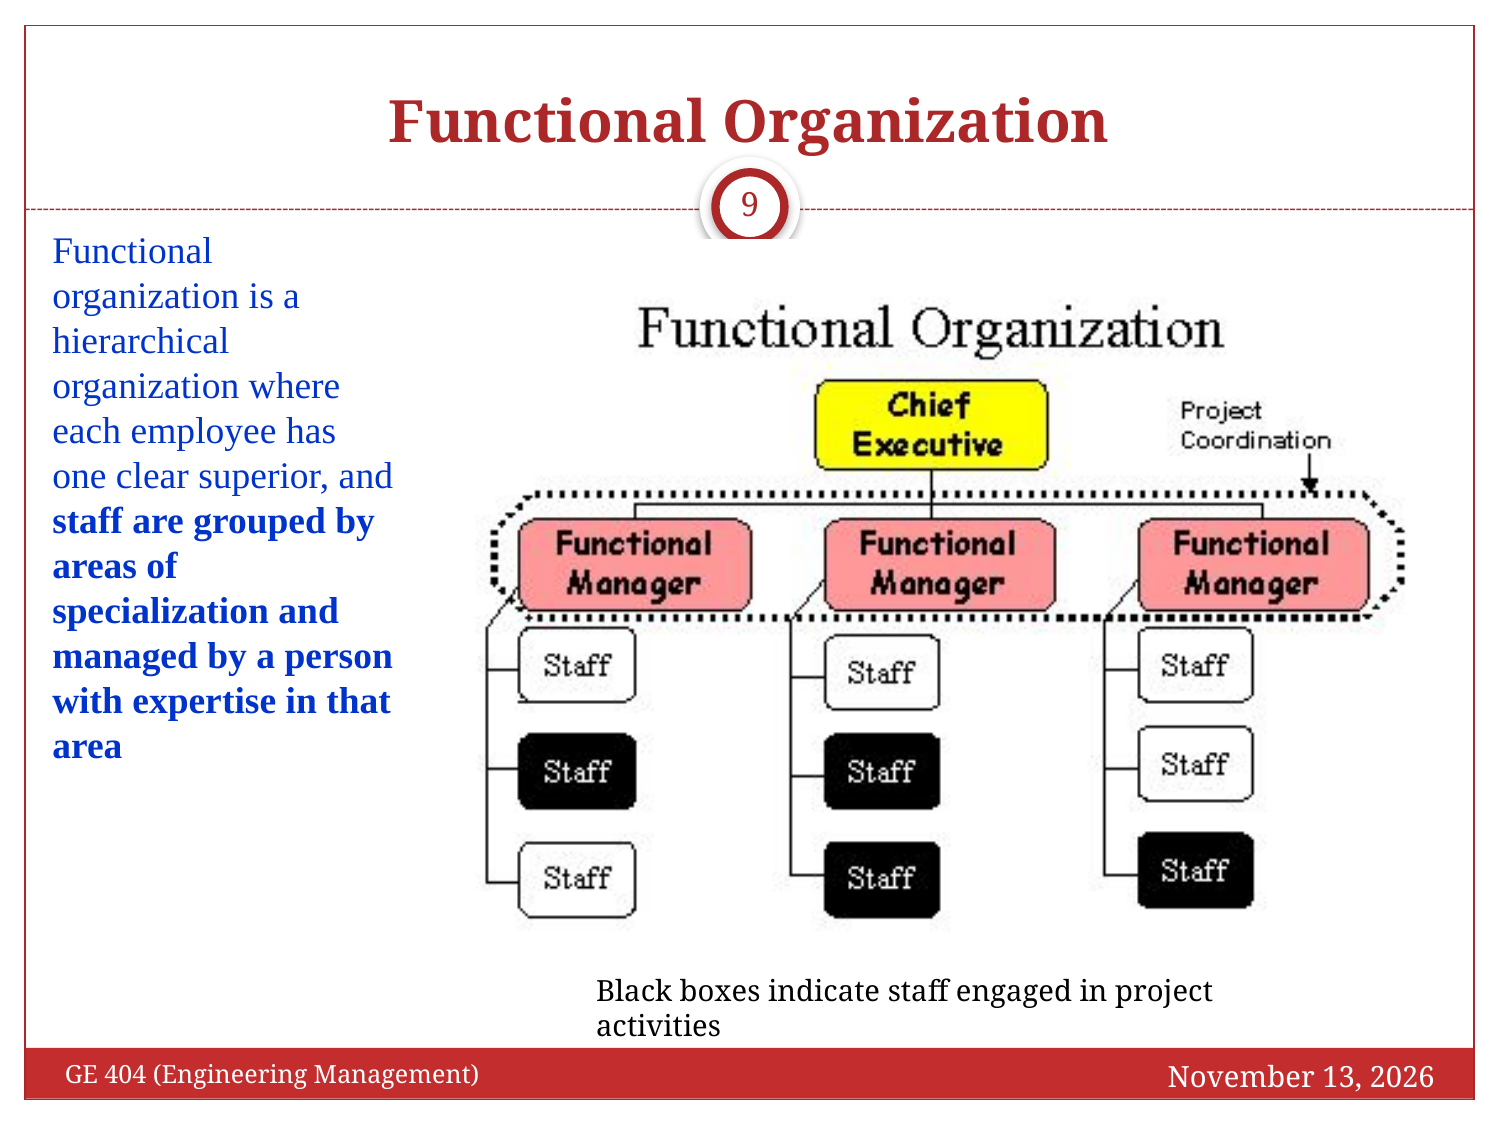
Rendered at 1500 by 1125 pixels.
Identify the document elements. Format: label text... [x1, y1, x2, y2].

picture [437, 239, 1426, 981]
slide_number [950, 1050, 1450, 1111]
slide_number 9 [712, 169, 788, 236]
text_box Functional organization is a hierarchical organization where each employee has one clear superior, and staff are grouped by areas of specialization and managed by a person with expertise in that area [37, 218, 413, 774]
text_box Black boxes indicate staff engaged in project activities [581, 990, 1319, 1050]
title Functional Organization [49, 37, 1450, 162]
footer GE 404 (Engineering Management) [50, 1051, 638, 1112]
